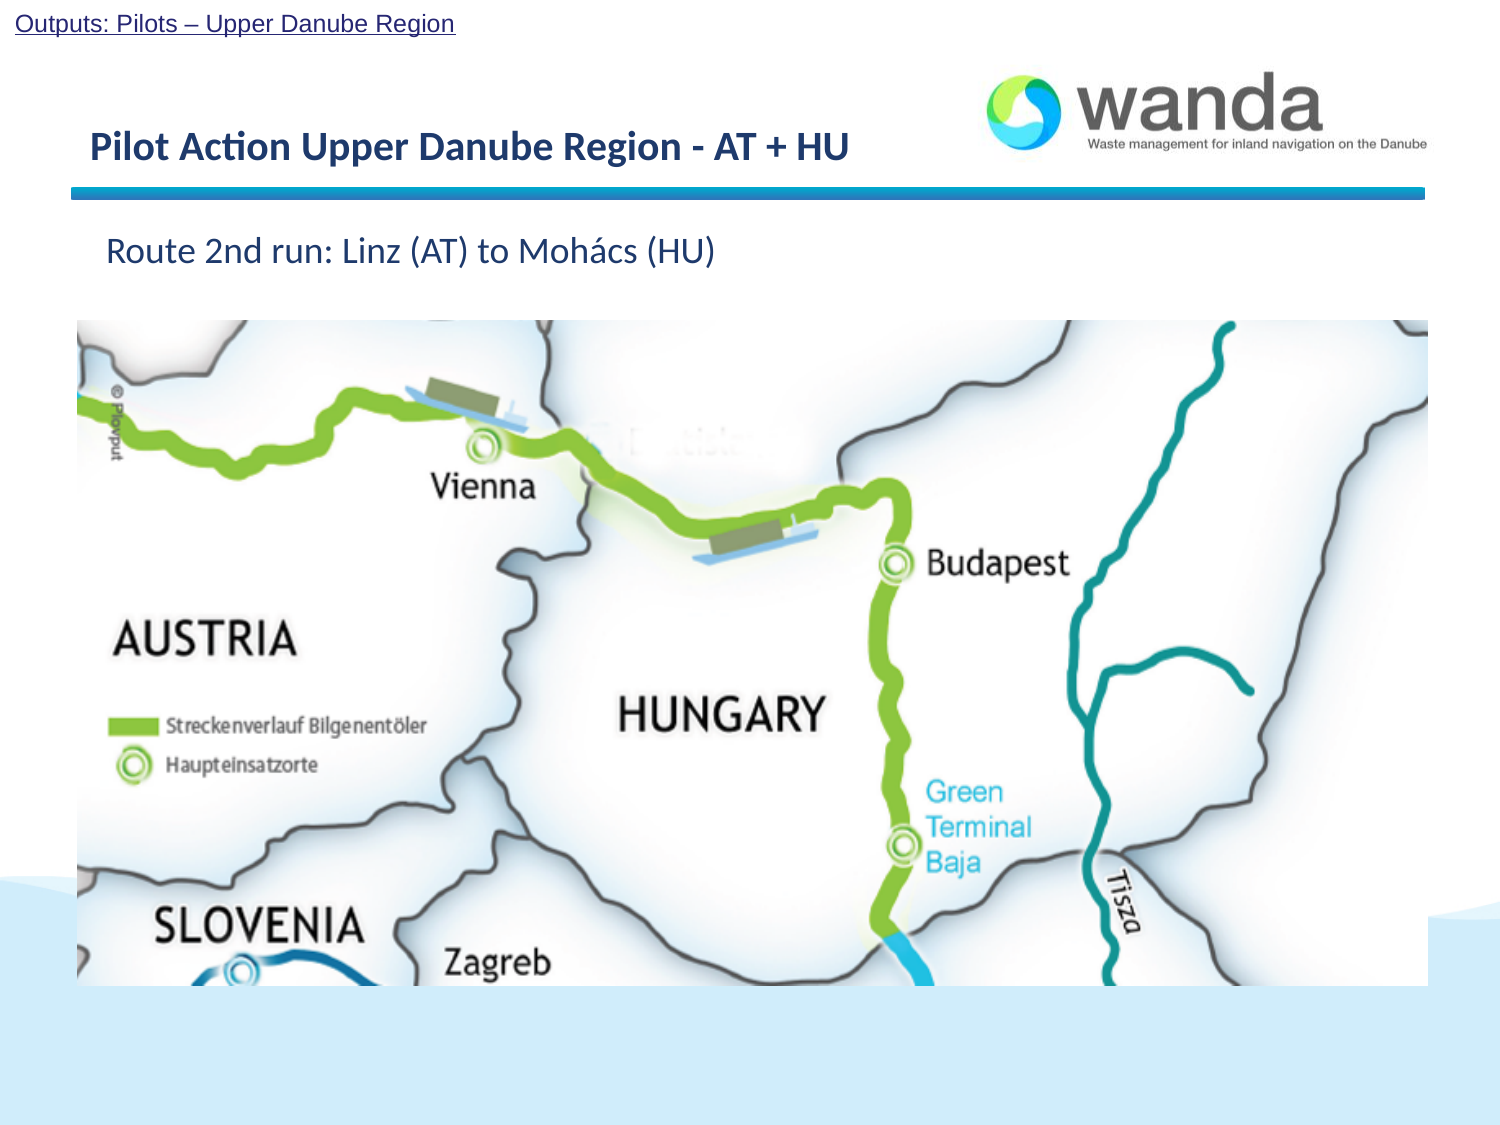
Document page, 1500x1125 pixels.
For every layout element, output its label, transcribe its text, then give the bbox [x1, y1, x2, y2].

picture [0, 320, 1500, 1125]
picture [962, 49, 1450, 177]
text_box Outputs: Pilots – Upper Danube Region [0, 0, 534, 45]
title Pilot Action Upper Danube Region - AT + HU [75, 50, 1425, 238]
text_box Route 2nd run: Linz (AT) to Mohács (HU) [91, 218, 1300, 318]
